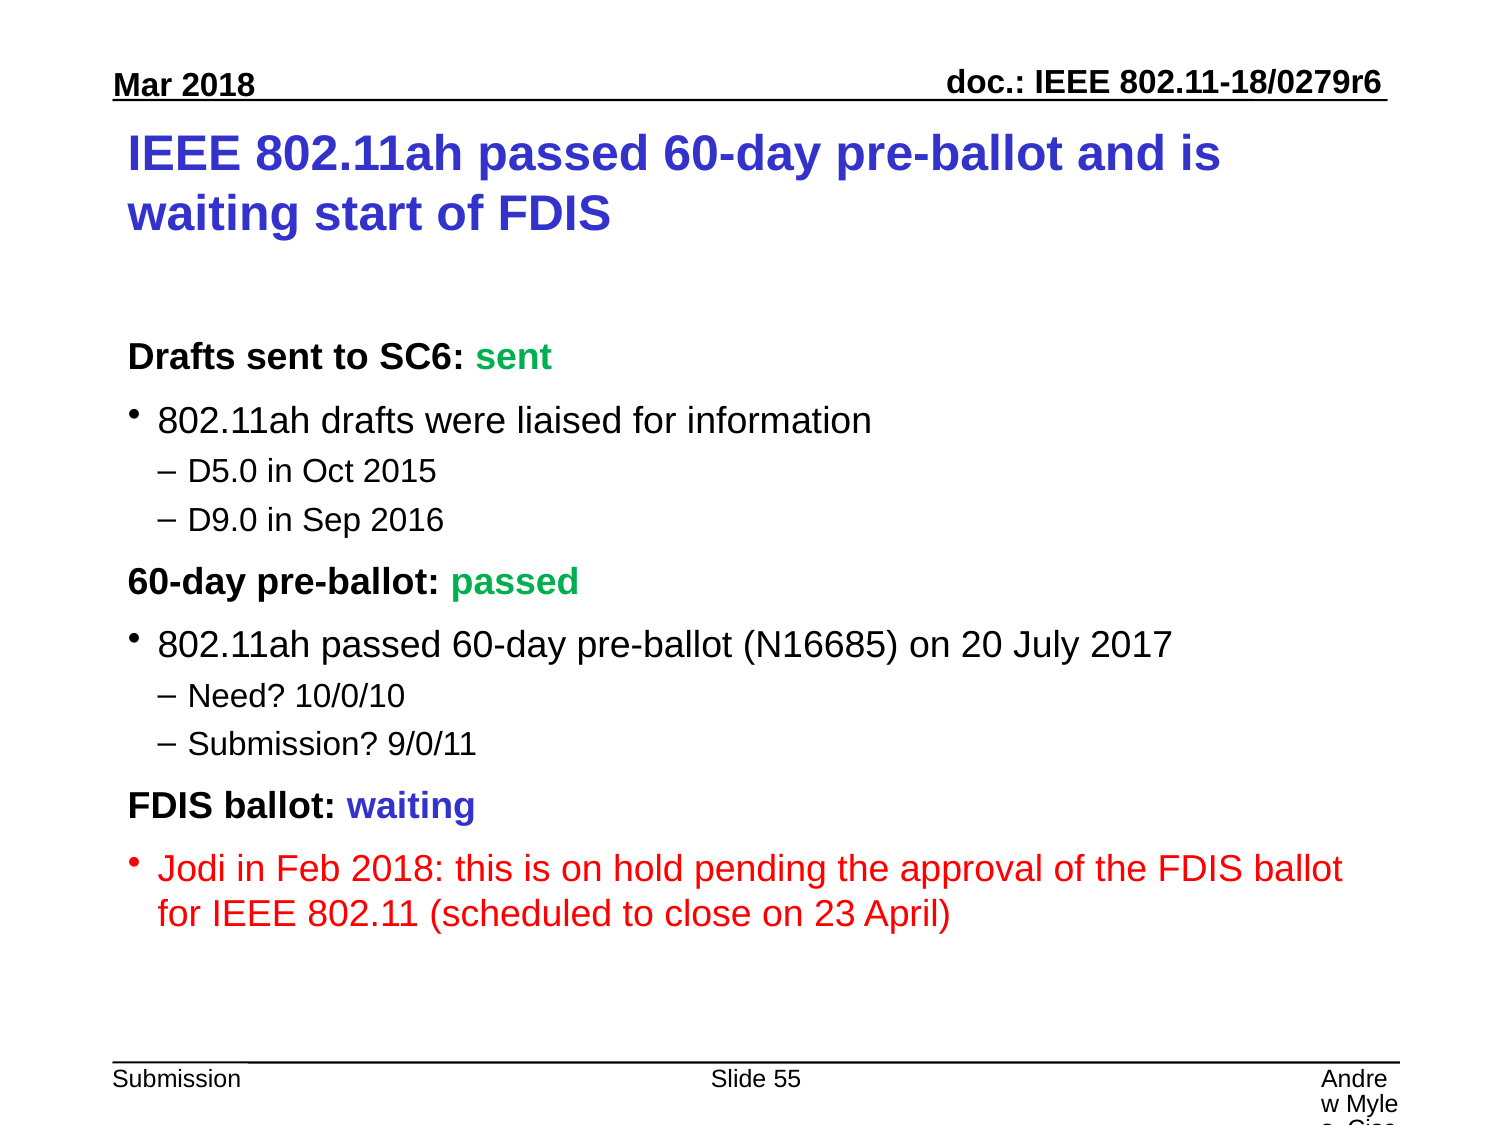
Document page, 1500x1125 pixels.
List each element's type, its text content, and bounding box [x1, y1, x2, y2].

list Drafts sent to SC6: sent 802.11ah drafts were liaised for information D5.0 in Oct 2015 D9.0 in Sep 2016 60-day pre-ballot: passed 802.11ah passed 60-day pre-ballot (N16685) on 20 July 2017 Need? 10/0/10 Submission? 9/0/11 FDIS ballot: waiting Jodi in Feb 2018: this is on hold pending the approval of the FDIS ballot for IEEE 802.11 (scheduled to close on 23 April) [112, 324, 1388, 1000]
footer Andrew Myles, Cisco [1320, 1061, 1402, 1093]
slide_number Slide 55 [709, 1061, 803, 1093]
title IEEE 802.11ah passed 60-day pre-ballot and is waiting start of FDIS [112, 112, 1388, 288]
